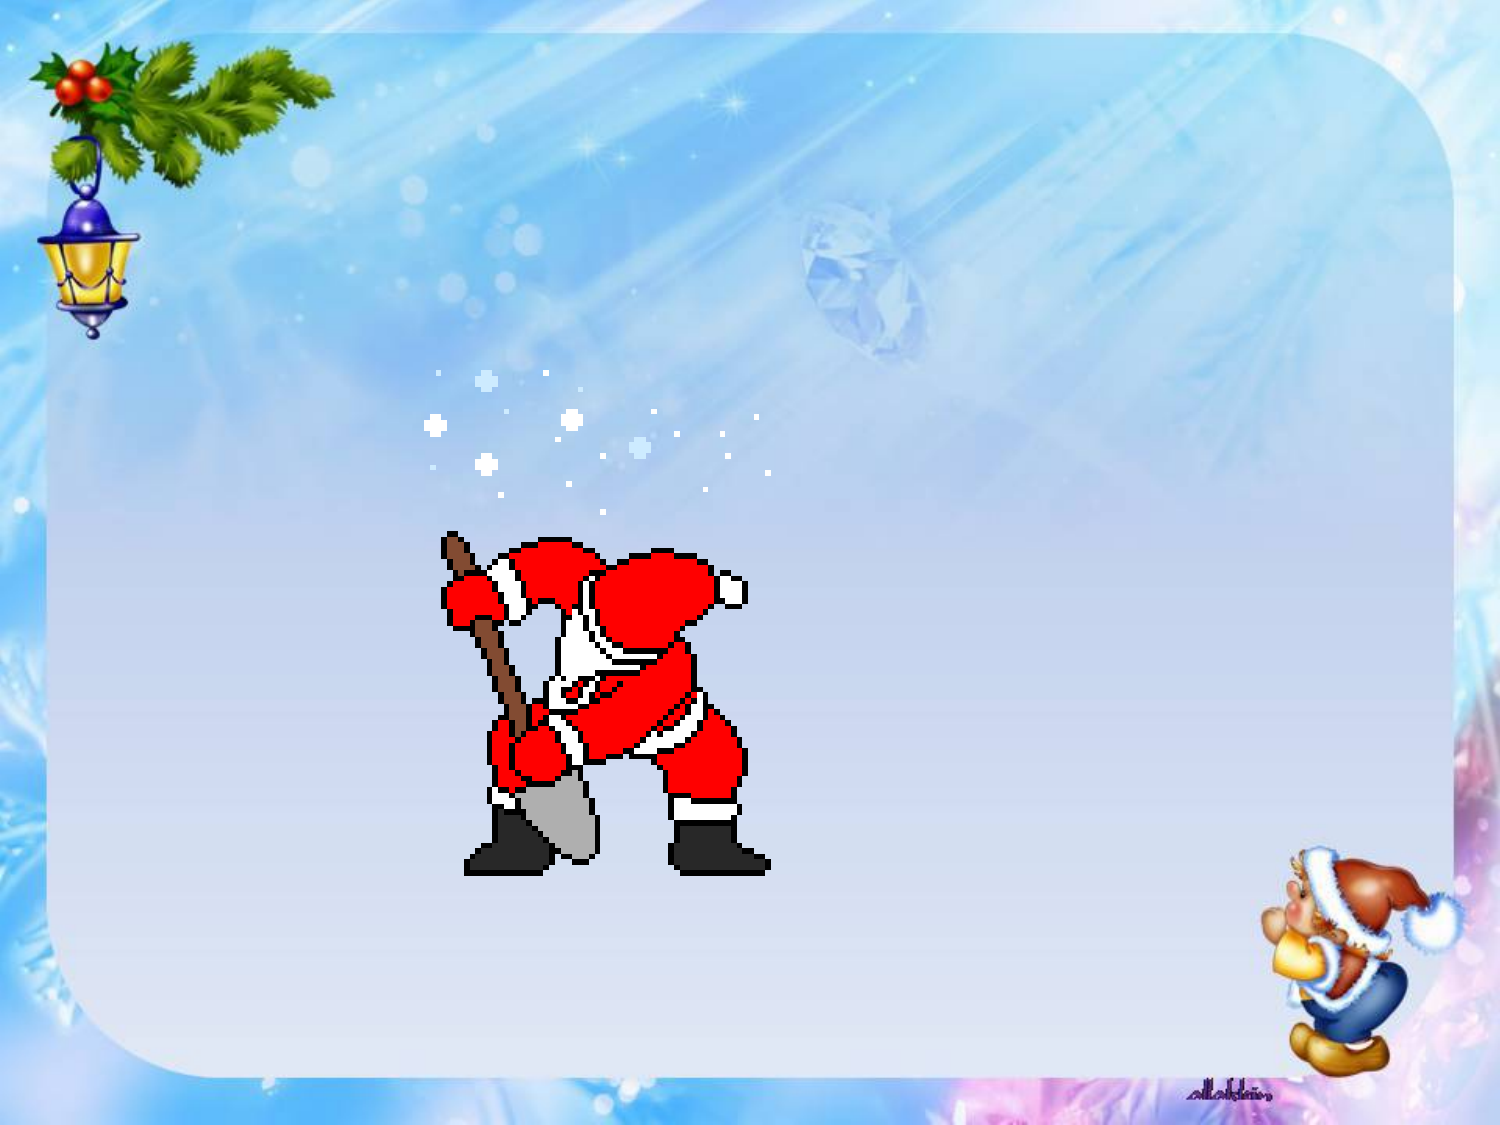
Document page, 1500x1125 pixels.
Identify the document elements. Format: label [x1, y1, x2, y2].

picture [0, 0, 1500, 1125]
list [418, 325, 987, 882]
